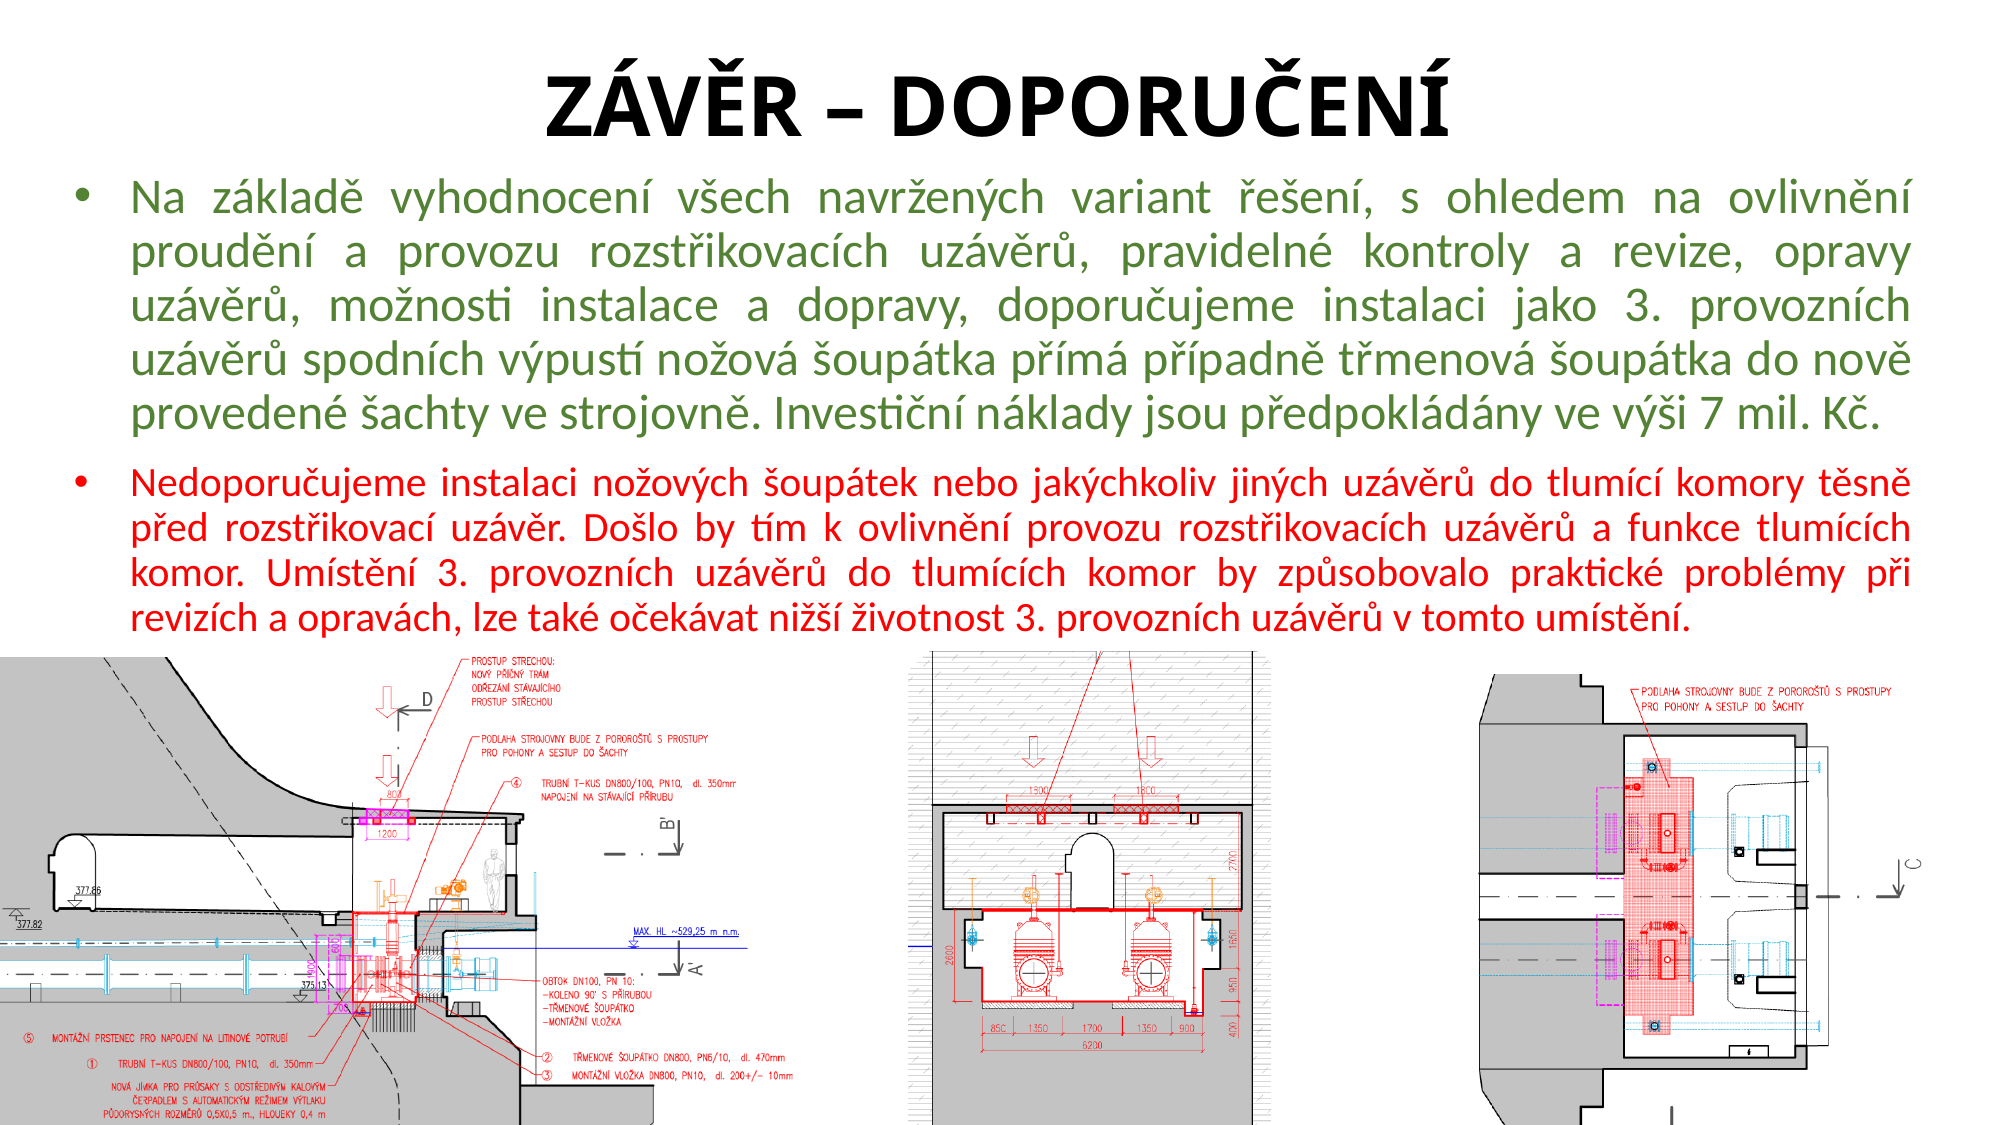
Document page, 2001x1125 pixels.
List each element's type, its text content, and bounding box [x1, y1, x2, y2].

subtitle Na základě vyhodnocení všech navržených variant řešení, s ohledem na ovlivnění proudění a provozu rozstřikovacích uzávěrů, pravidelné kontroly a revize, opravy uzávěrů, možnosti instalace a dopravy, doporučujeme instalaci jako 3. provozních uzávěrů spodních výpustí nožová šoupátka přímá případně třmenová šoupátka do nově provedené šachty ve strojovně. Investiční náklady jsou předpokládány ve výši 7 mil. Kč. Nedoporučujeme instalaci nožových šoupátek nebo jakýchkoliv jiných uzávěrů do tlumící komory těsně před rozstřikovací uzávěr. Došlo by tím k ovlivnění provozu rozstřikovacích uzávěrů a funkce tlumících komor. Umístění 3. provozních uzávěrů do tlumících komor by způsobovalo praktické problémy při revizích a opravách, lze také očekávat nižší životnost 3. provozních uzávěrů v tomto umístění. [58, 162, 1928, 623]
picture [0, 657, 825, 1125]
picture [907, 651, 1271, 1125]
picture [1470, 674, 1928, 1125]
title ZÁVĚR – DOPORUČENÍ [151, 0, 1846, 162]
